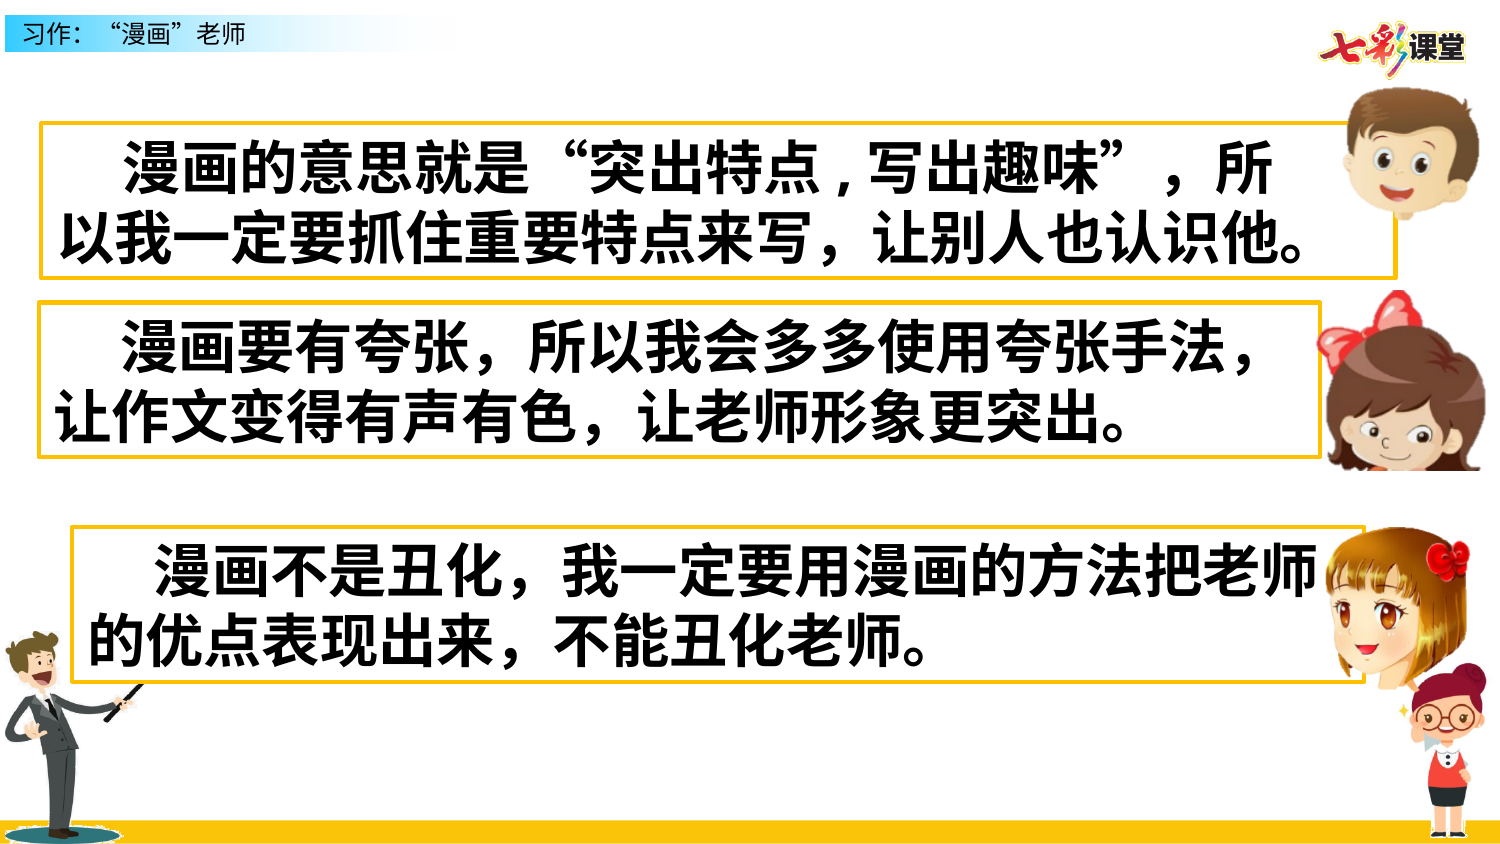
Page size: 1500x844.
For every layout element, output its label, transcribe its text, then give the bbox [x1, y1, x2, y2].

picture [1319, 526, 1500, 844]
text_box 漫画不是丑化，我一定要用漫画的方法把老师的优点表现出来，不能丑化老师。 [70, 525, 1320, 684]
picture [5, 631, 178, 844]
picture [1302, 20, 1500, 472]
text_box 漫画的意思就是“突出特点,写出趣味”，所 以我一定要抓住重要特点来写，让别人也认识他。 [39, 121, 1297, 280]
text_box 漫画要有夸张，所以我会多多使用夸张手法，让作文变得有声有色，让老师形象更突出。 [37, 300, 1301, 459]
